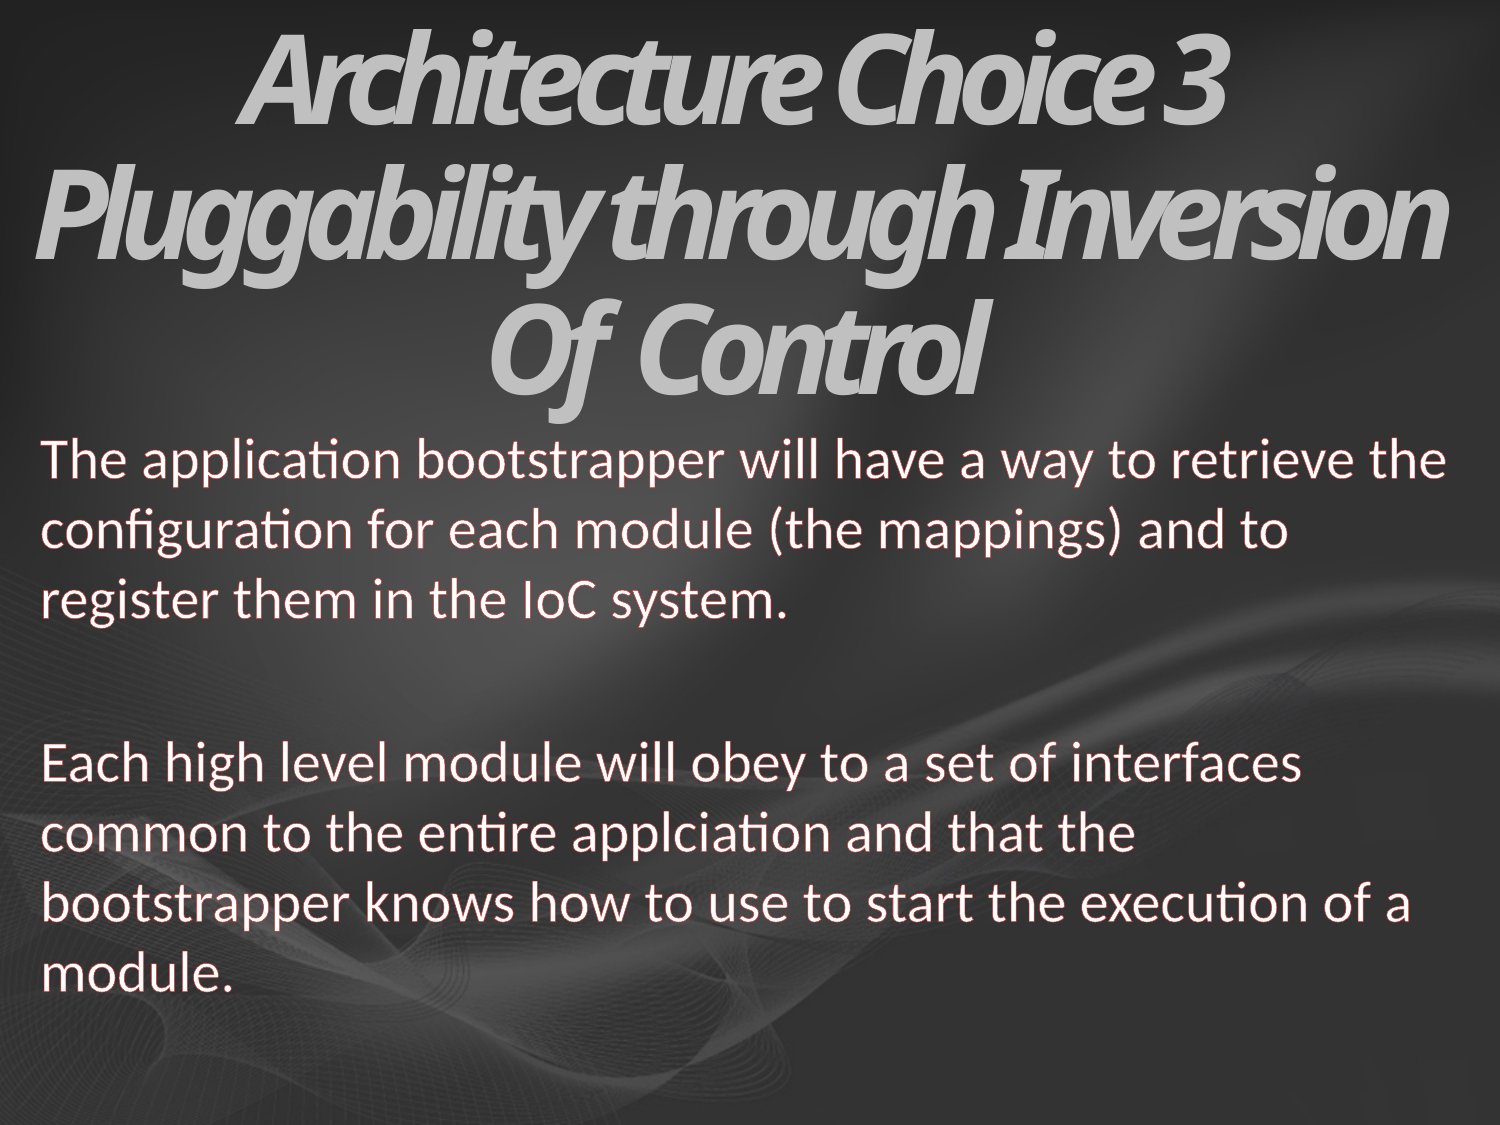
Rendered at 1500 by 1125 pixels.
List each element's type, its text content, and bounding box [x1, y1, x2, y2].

title Architecture Choice 3 Pluggability through Inversion Of Control [12, 137, 1463, 301]
picture [0, 0, 1500, 1125]
list The application bootstrapper will have a way to retrieve the configuration for each module (the mappings) and to register them in the IoC system. Each high level module will obey to a set of interfaces common to the entire applciation and that the bootstrapper knows how to use to start the execution of a module. [24, 412, 1476, 1088]
